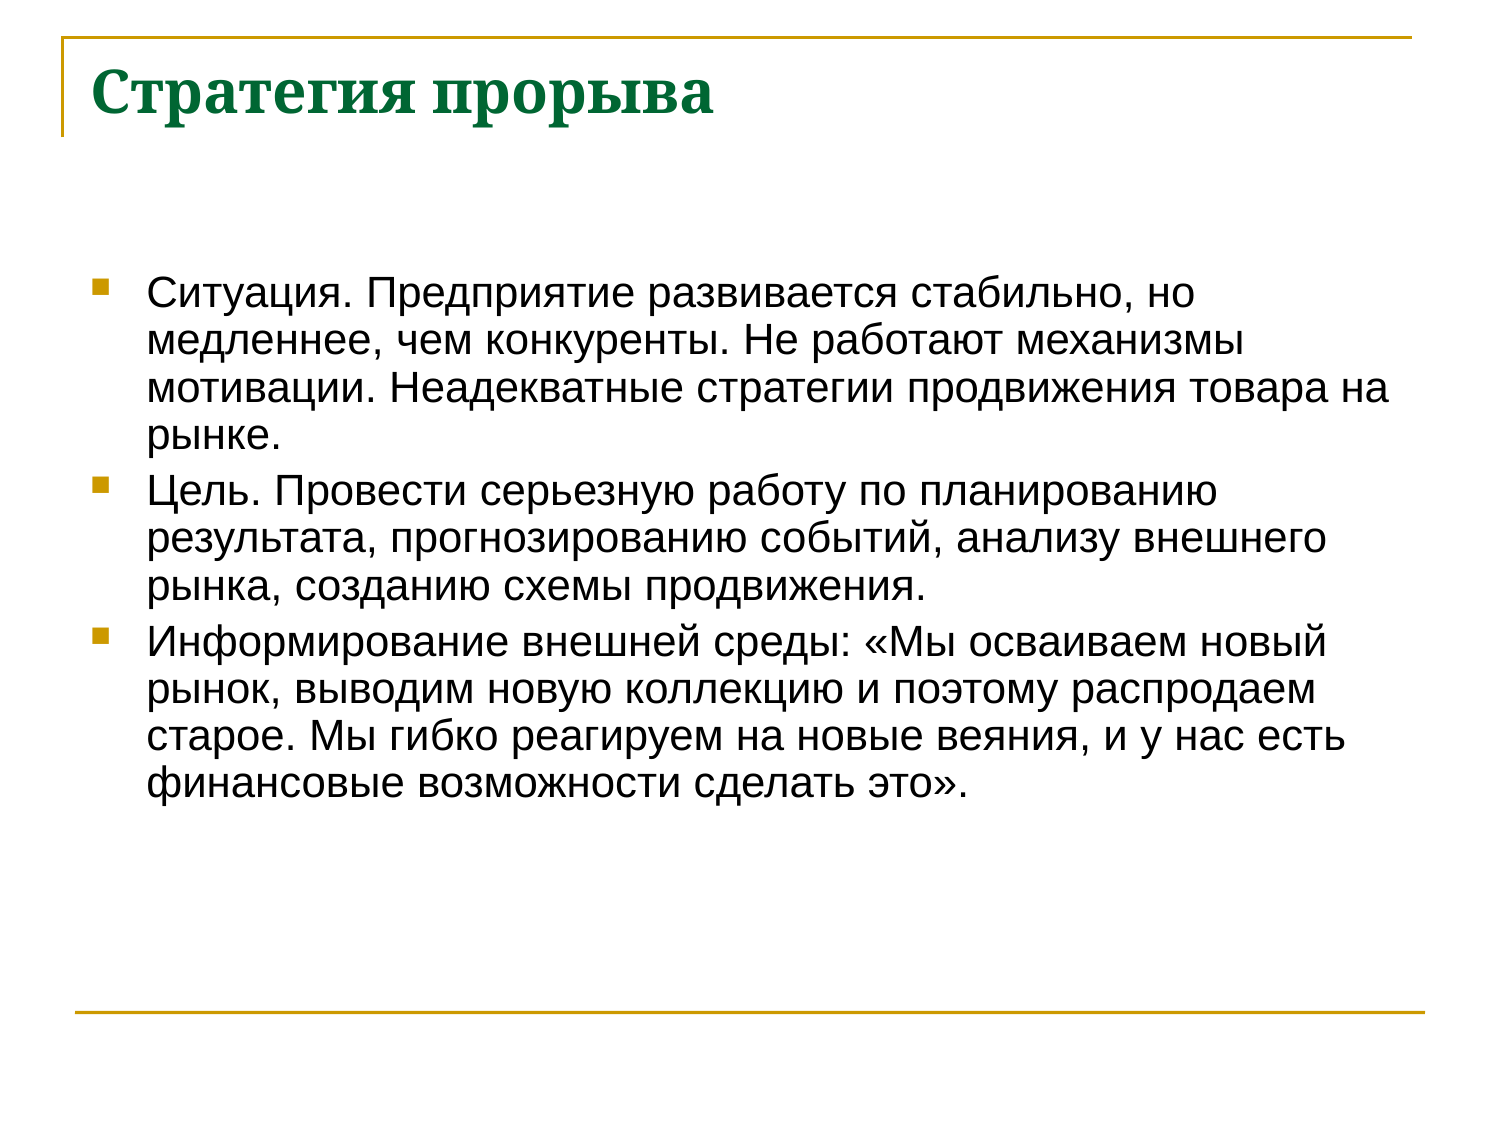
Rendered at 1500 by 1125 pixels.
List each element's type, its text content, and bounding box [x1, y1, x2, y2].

list Ситуация. Предприятие развивается стабильно, но медленнее, чем конкуренты. Не работают механизмы мотивации. Неадекватные стратегии продвижения товара на рынке. Цель. Провести серьезную работу по планированию результата, прогнозированию событий, анализу внешнего рынка, созданию схемы продвижения. Информирование внешней среды: «Мы осваиваем новый рынок, выводим новую коллекцию и поэтому распродаем старое. Мы гибко реагируем на новые веяния, и у нас есть финансовые возможности сделать это». [74, 262, 1426, 1006]
title Стратегия прорыва [74, 45, 1426, 233]
